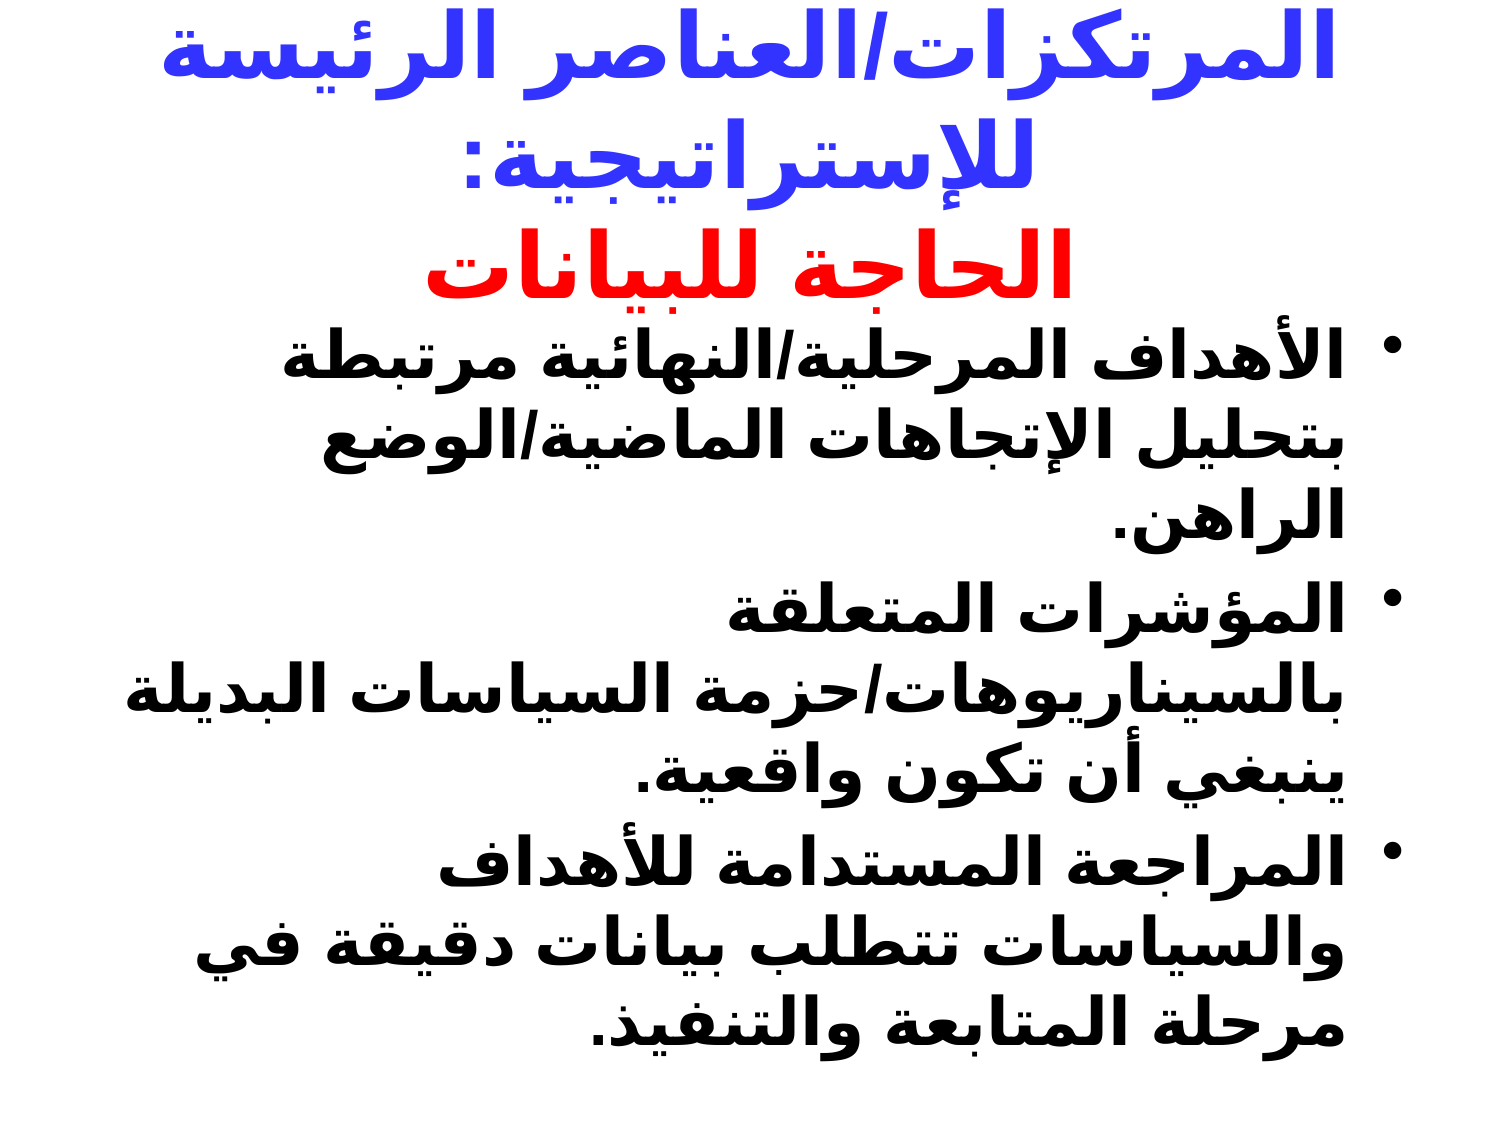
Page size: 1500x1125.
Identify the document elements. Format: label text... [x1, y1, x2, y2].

title المرتكزات/العناصر الرئيسة للإستراتيجية: الحاجة للبيانات [74, 44, 1426, 259]
list الأهداف المرحلية/النهائية مرتبطة بتحليل الإتجاهات الماضية/الوضع الراهن. المؤشرات المتعلقة بالسيناريوهات/حزمة السياسات البديلة ينبغي أن تكون واقعية. المراجعة المستدامة للأهداف والسياسات تتطلب بيانات دقيقة في مرحلة المتابعة والتنفيذ. [70, 304, 1421, 1048]
